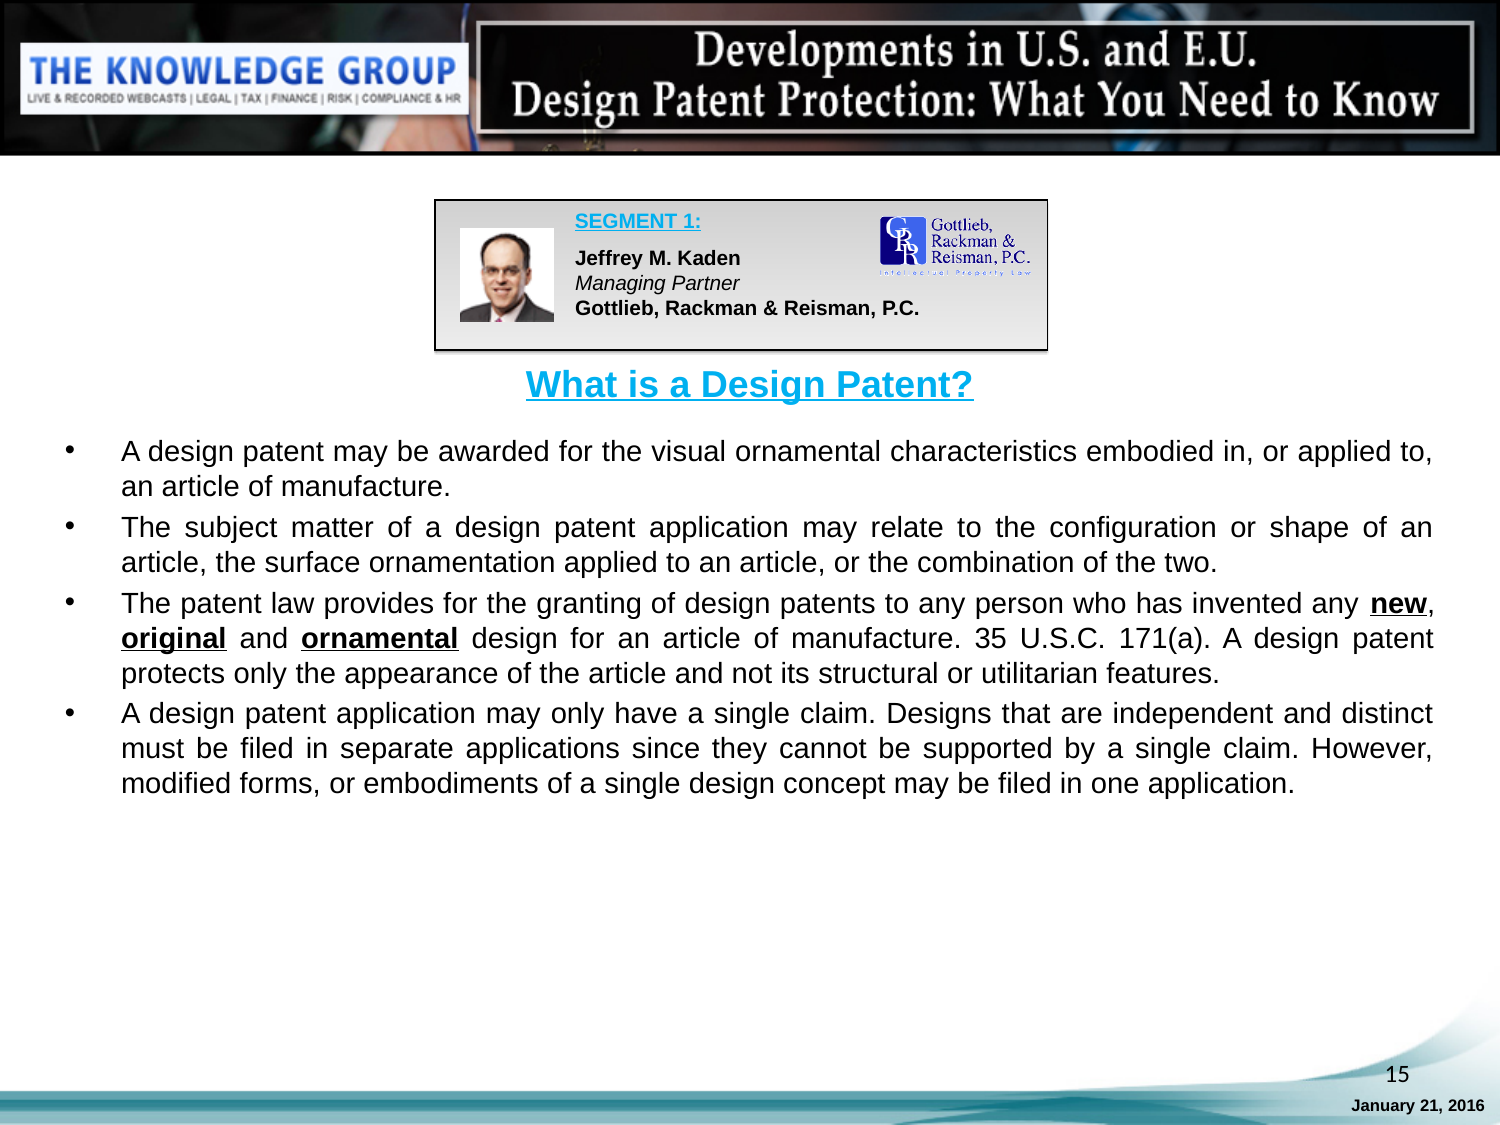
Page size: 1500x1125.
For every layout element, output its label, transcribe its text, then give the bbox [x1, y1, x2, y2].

picture [0, 412, 1500, 1125]
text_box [434, 199, 1048, 351]
picture [0, 0, 1500, 352]
text_box January 21, 2016 [1100, 1087, 1500, 1123]
slide_number 15 [1074, 1042, 1425, 1103]
text_box A design patent may be awarded for the visual ornamental characteristics embodied in, or applied to, an article of manufacture. The subject matter of a design patent application may relate to the configuration or shape of an article, the surface ornamentation applied to an article, or the combination of the two. The patent law provides for the granting of design patents to any person who has invented any new, original and ornamental design for an article of manufacture. 35 U.S.C. 171(a). A design patent protects only the appearance of the article and not its structural or utilitarian features. A design patent application may only have a single claim. Designs that are independent and distinct must be filed in separate applications since they cannot be supported by a single claim. However, modified forms, or embodiments of a single design concept may be filed in one application. [50, 425, 1450, 807]
text_box What is a Design Patent? [0, 352, 1500, 412]
